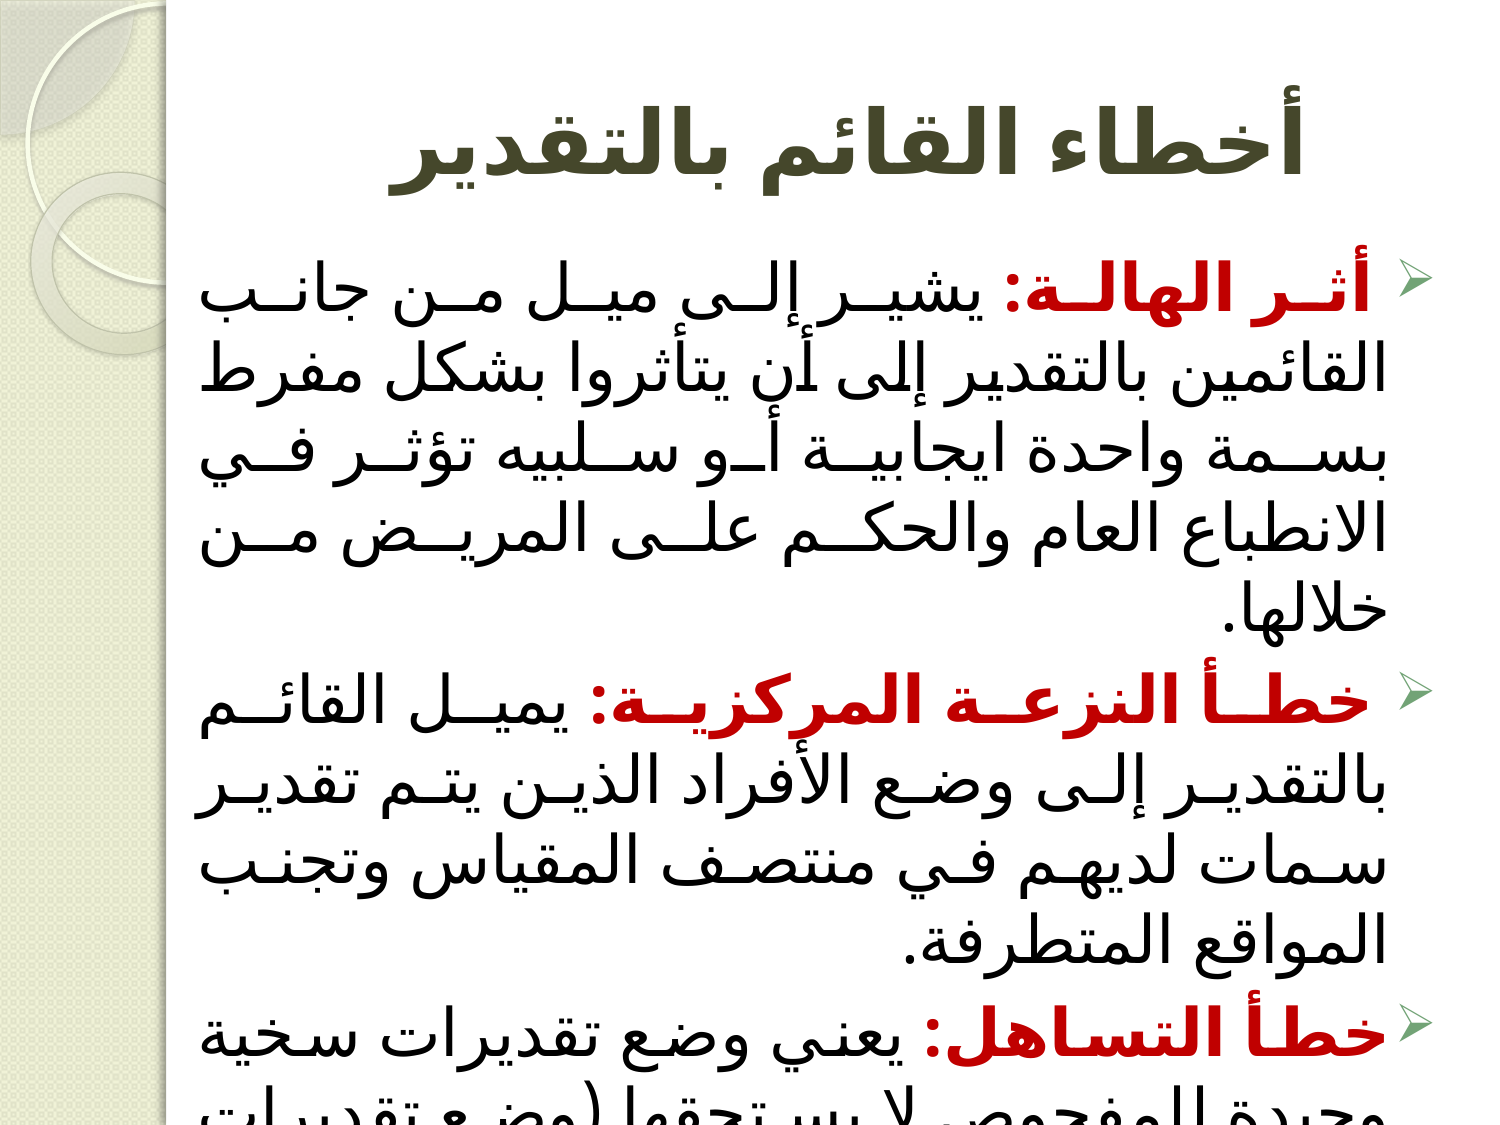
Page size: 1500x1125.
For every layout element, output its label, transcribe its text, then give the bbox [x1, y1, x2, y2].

title أخطاء القائم بالتقدير [235, 45, 1466, 233]
list أثر الهالة: يشير إلى ميل من جانب القائمين بالتقدير إلى أن يتأثروا بشكل مفرط بسمة واحدة ايجابية أو سلبيه تؤثر في الانطباع العام والحكم على المريض من خلالها. خطأ النزعة المركزية: يميل القائم بالتقدير إلى وضع الأفراد الذين يتم تقدير سمات لديهم في منتصف المقياس وتجنب المواقع المتطرفة. خطأ التساهل: يعني وضع تقديرات سخية وجيدة للمفحوص لا يستحقها.(وضع تقديرات مرتفعة) ولا تميز بين الافراد. [183, 237, 1466, 1025]
